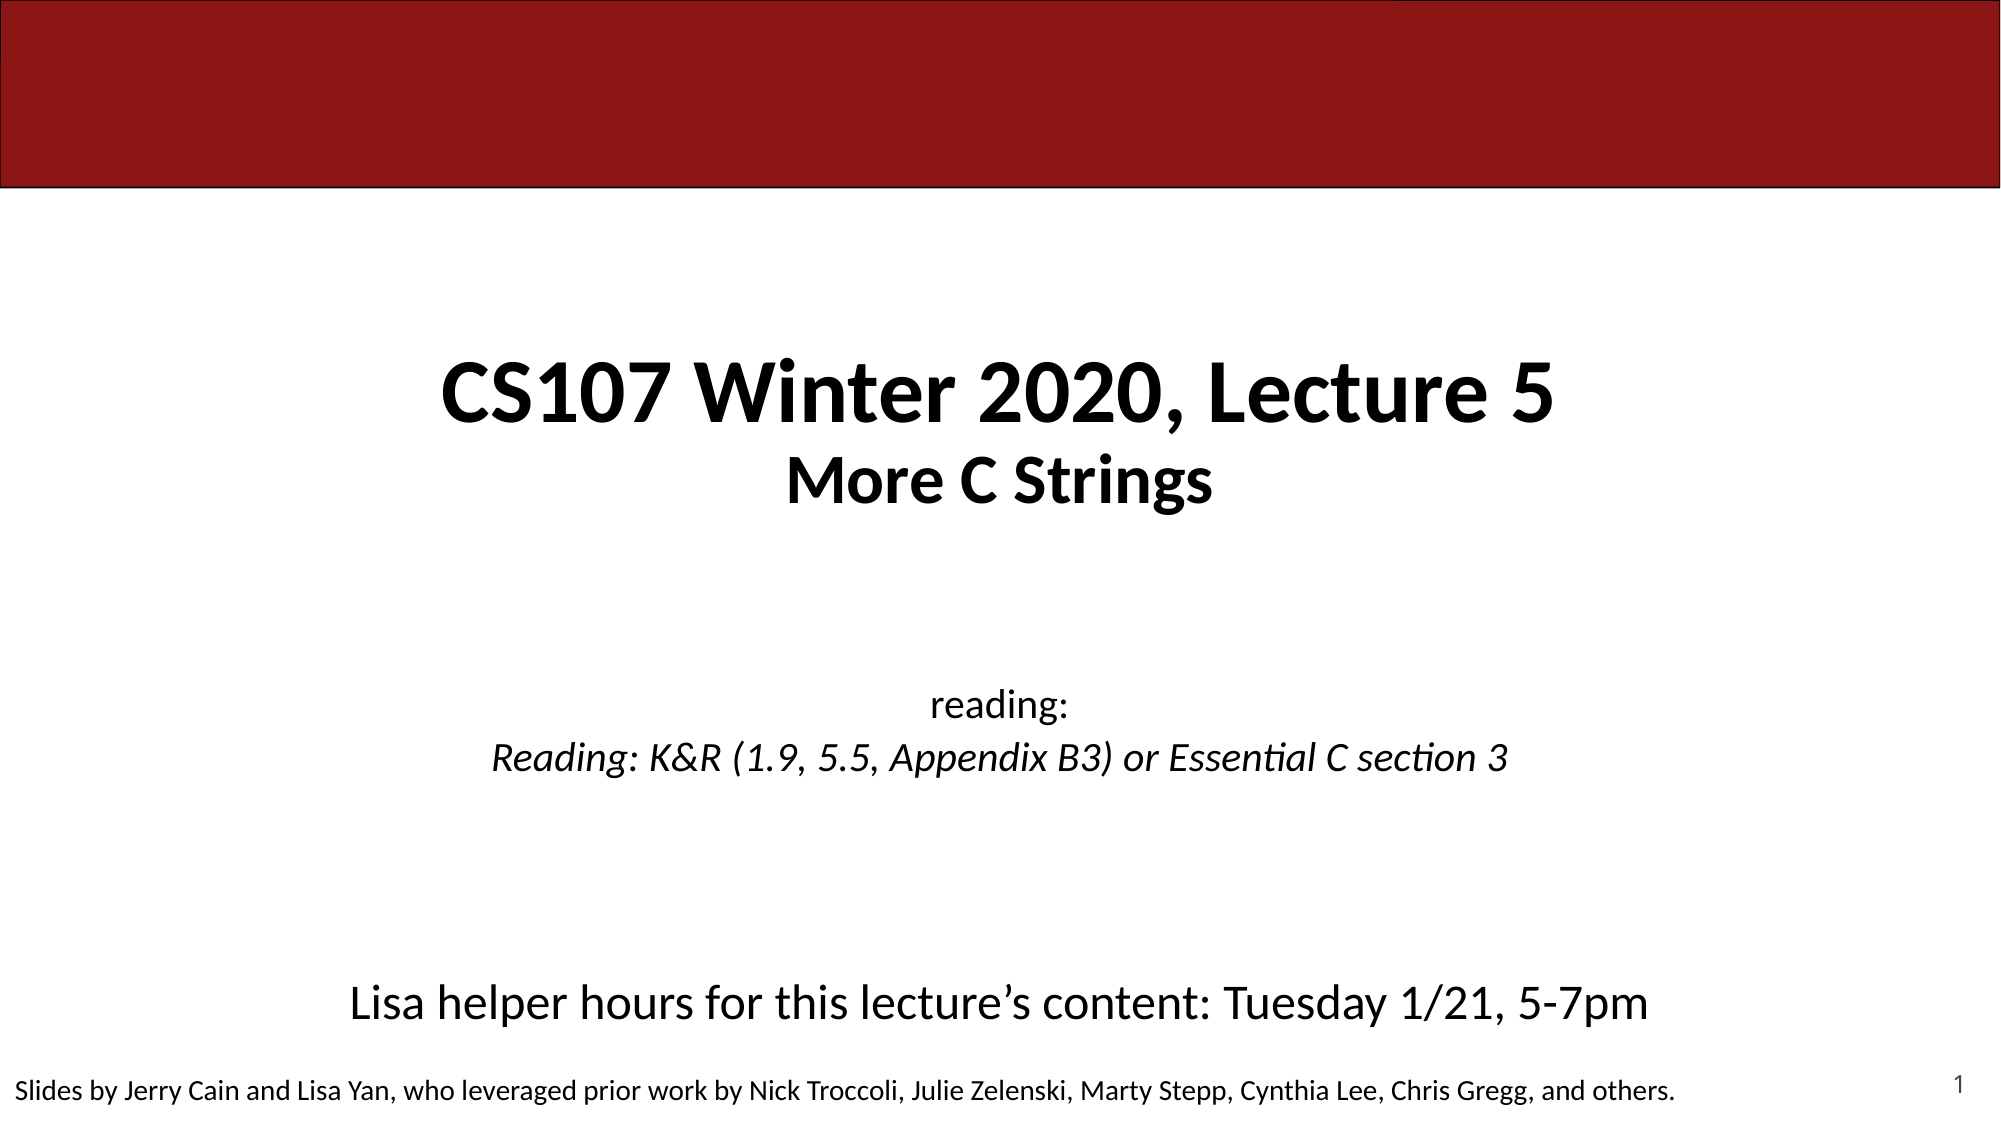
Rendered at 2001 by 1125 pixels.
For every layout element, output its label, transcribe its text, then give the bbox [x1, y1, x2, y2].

text_box Slides by Jerry Cain and Lisa Yan, who leveraged prior work by Nick Troccoli, Julie Zelenski, Marty Stepp, Cynthia Lee, Chris Gregg, and others. [0, 1057, 1700, 1125]
text_box Lisa helper hours for this lecture’s content: Tuesday 1/21, 5-7pm [334, 962, 1666, 1037]
text_box CS107 Winter 2020, Lecture 5 More C Strings [150, 262, 1850, 600]
text_box reading: Reading: K&R (1.9, 5.5, Appendix B3) or Essential C section 3 [474, 675, 1525, 925]
